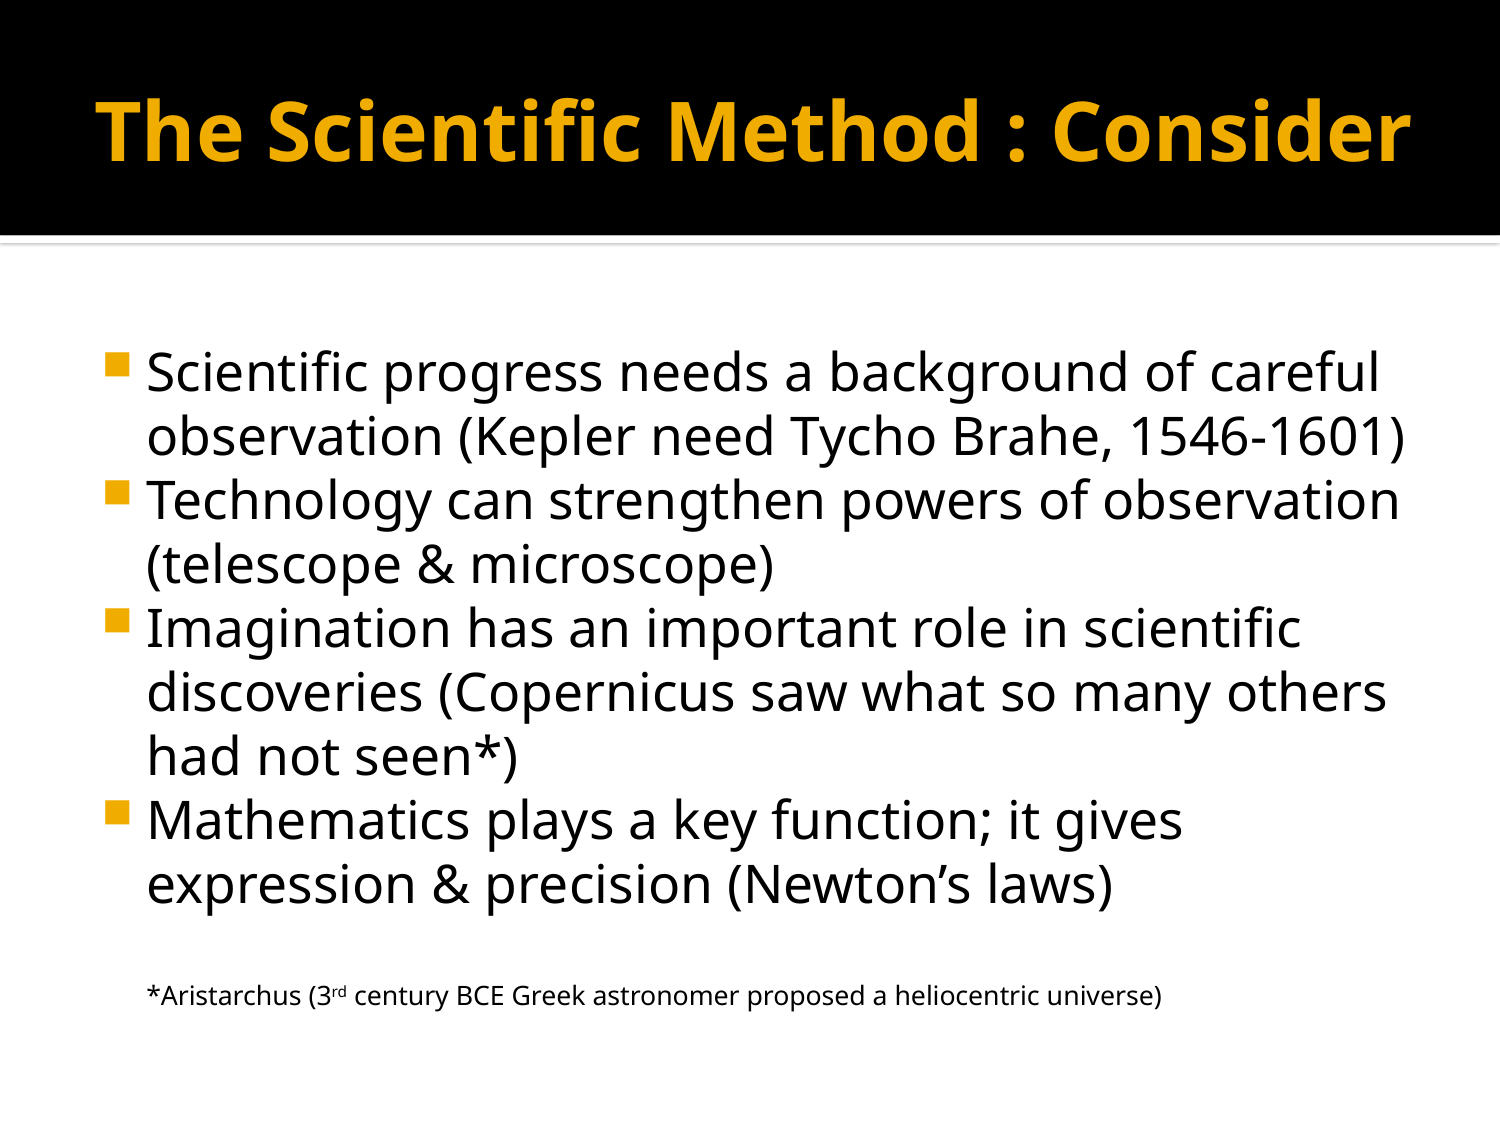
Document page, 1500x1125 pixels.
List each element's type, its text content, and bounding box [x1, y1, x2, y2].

list Scientific progress needs a background of careful observation (Kepler need Tycho Brahe, 1546-1601) Technology can strengthen powers of observation (telescope & microscope) Imagination has an important role in scientific discoveries (Copernicus saw what so many others had not seen*) Mathematics plays a key function; it gives expression & precision (Newton’s laws) *Aristarchus (3rd century BCE Greek astronomer proposed a heliocentric universe) [75, 291, 1425, 1050]
title The Scientific Method : Consider [75, 25, 1425, 231]
